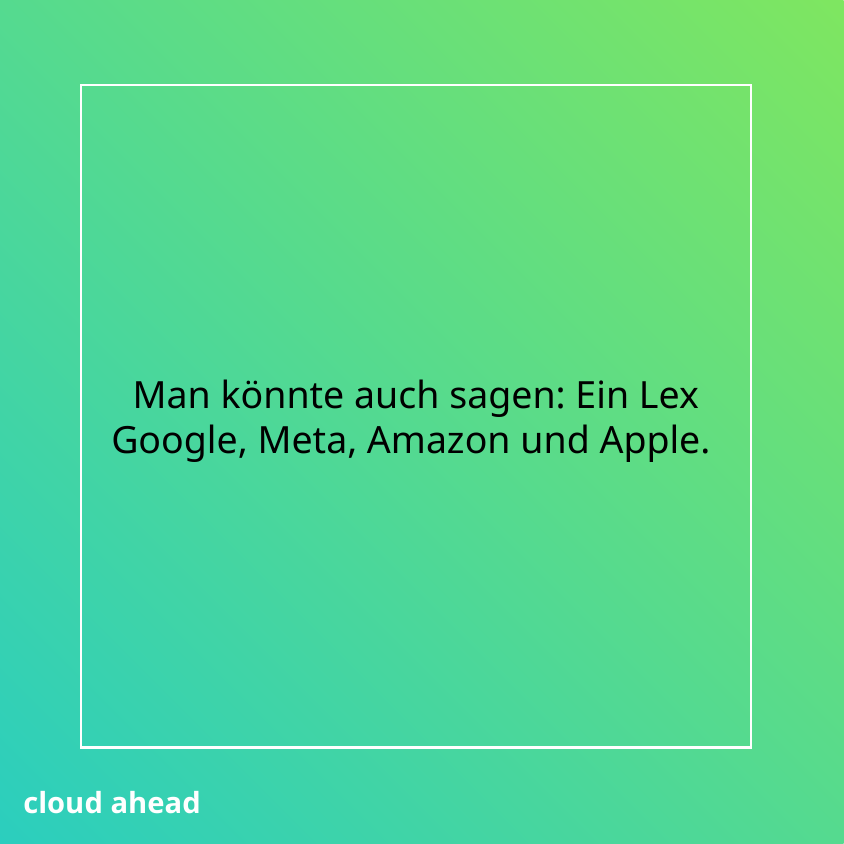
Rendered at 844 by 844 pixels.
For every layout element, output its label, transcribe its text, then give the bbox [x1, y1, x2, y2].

text_box Man könnte auch sagen: Ein Lex Google, Meta, Amazon und Apple. [80, 84, 752, 748]
